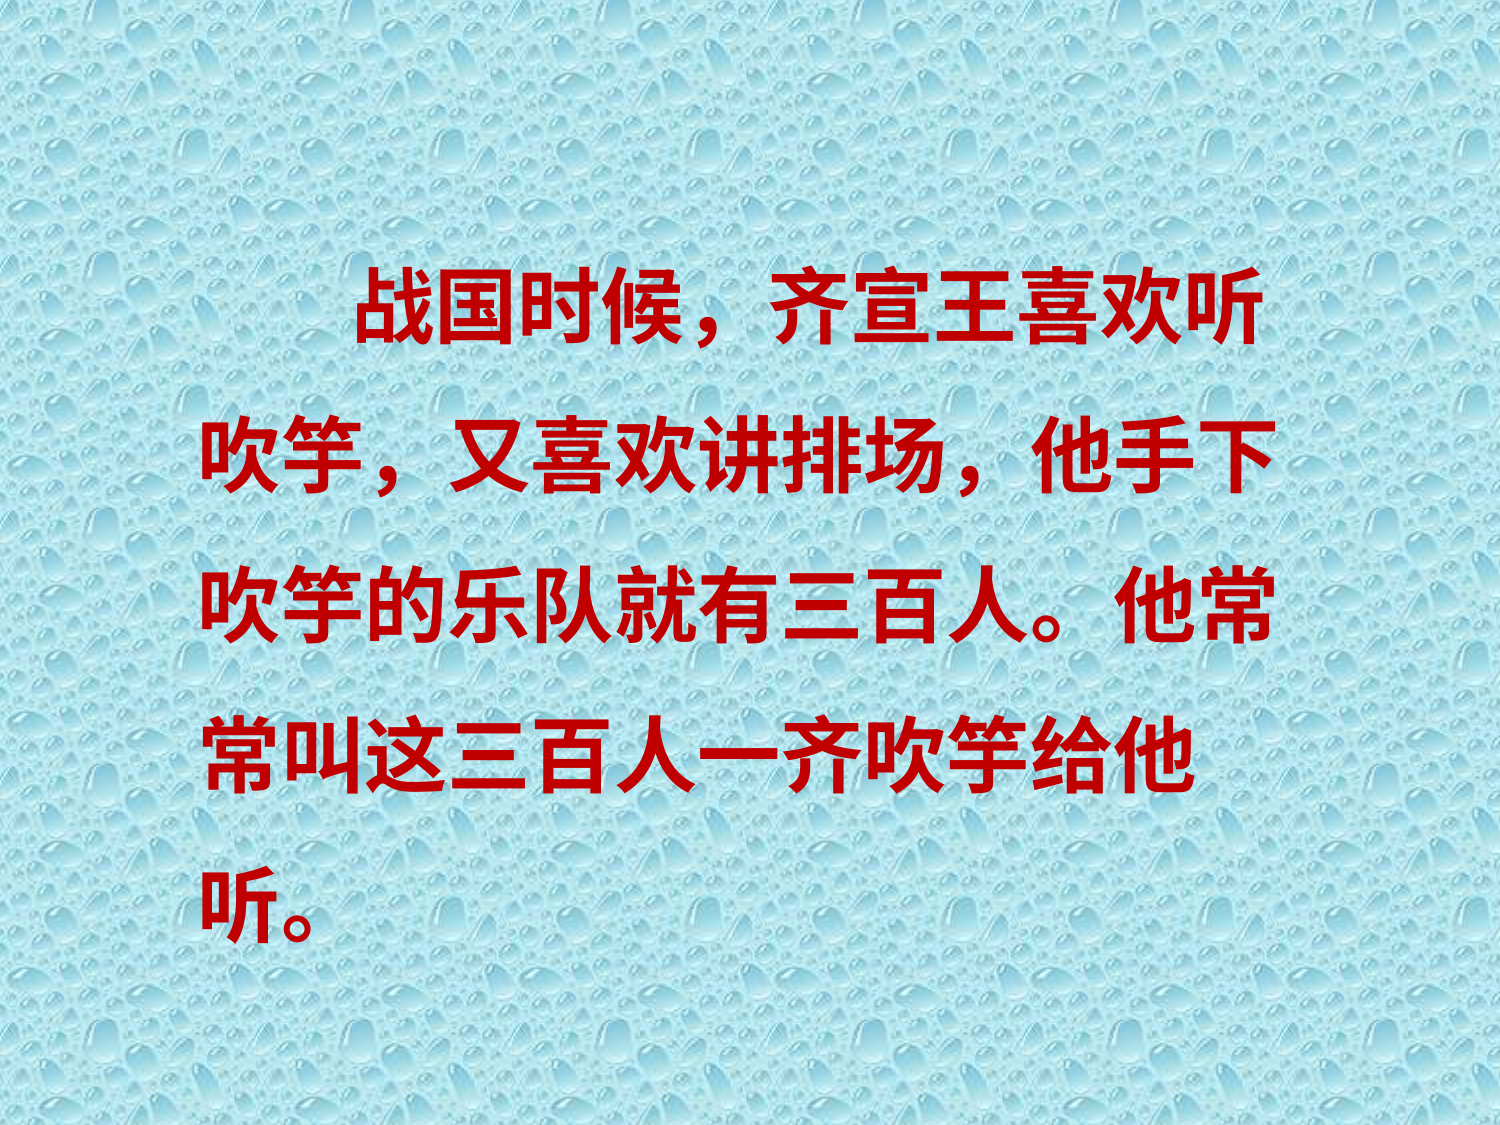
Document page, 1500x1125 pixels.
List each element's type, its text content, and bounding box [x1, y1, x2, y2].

picture [0, 0, 1500, 1125]
text_box 战国时候，齐宣王喜欢听吹竽，又喜欢讲排场，他手下吹竽的乐队就有三百人。他常常叫这三百人一齐吹竽给他听。 [183, 196, 1365, 961]
